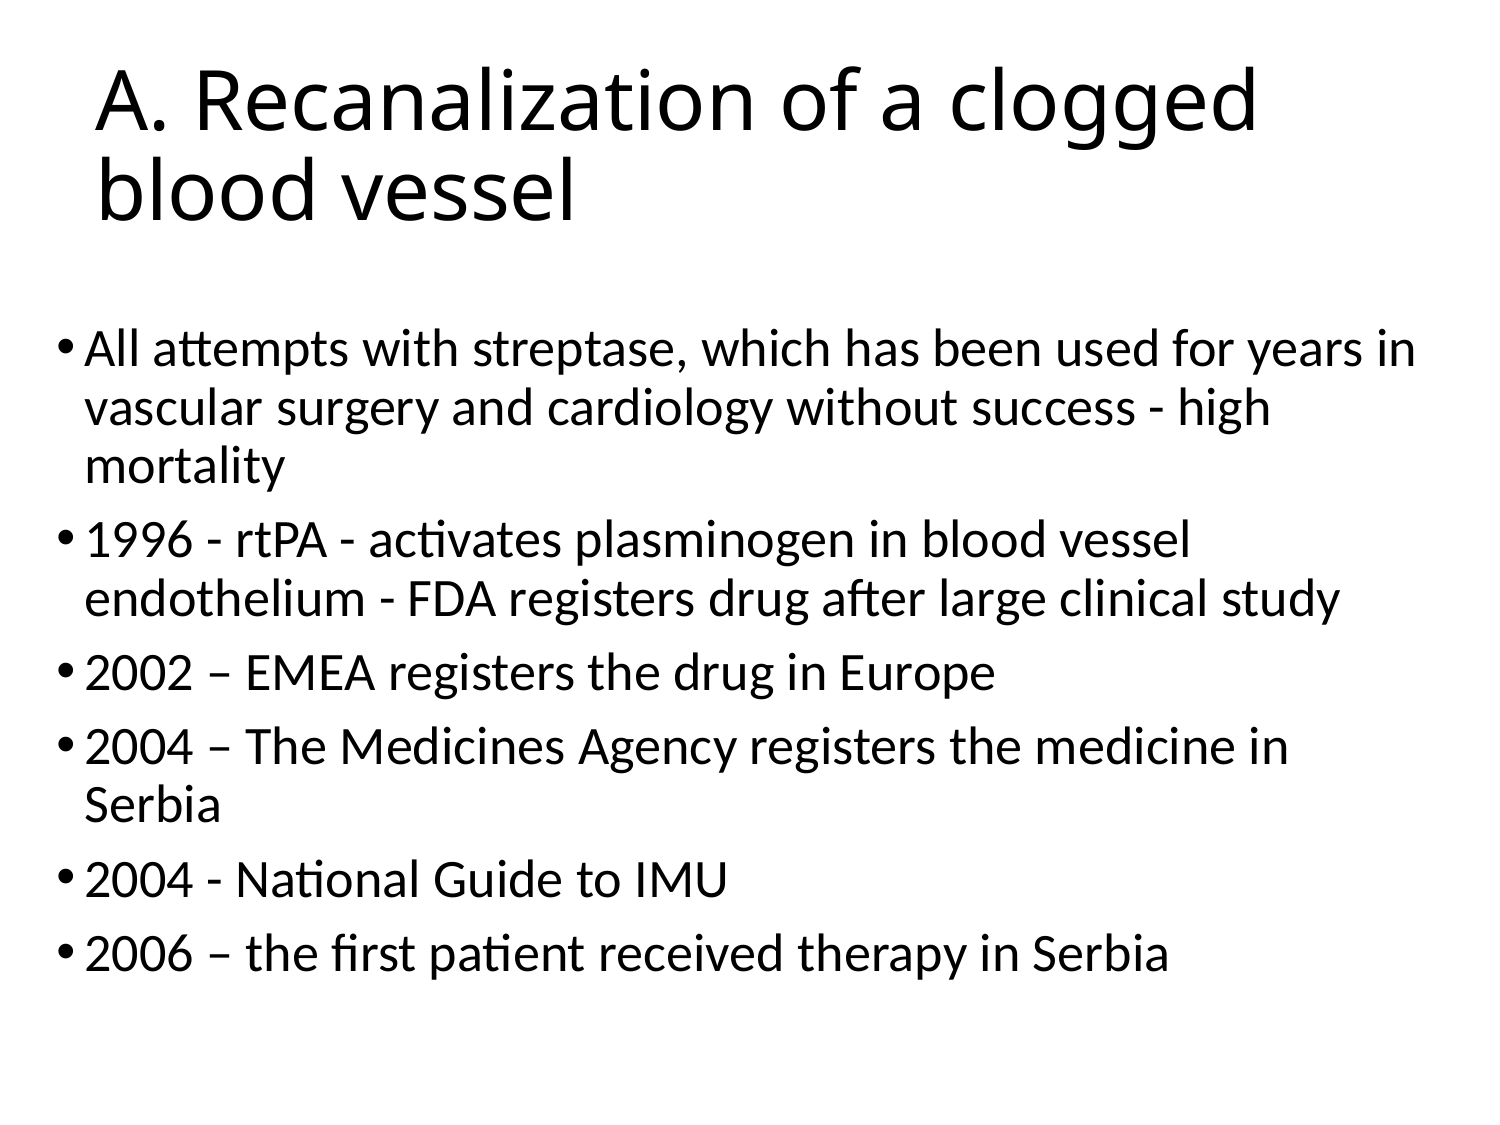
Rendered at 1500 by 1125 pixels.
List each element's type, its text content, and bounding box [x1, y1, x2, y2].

list All attempts with streptase, which has been used for years in vascular surgery and cardiology without success - high mortality 1996 - rtPA - activates plasminogen in blood vessel endothelium - FDA registers drug after large clinical study 2002 – EMEA registers the drug in Europe 2004 – The Medicines Agency registers the medicine in Serbia 2004 - National Guide to IMU 2006 – the first patient received therapy in Serbia [41, 312, 1451, 1083]
title A. Recanalization of a clogged blood vessel [79, 31, 1500, 266]
